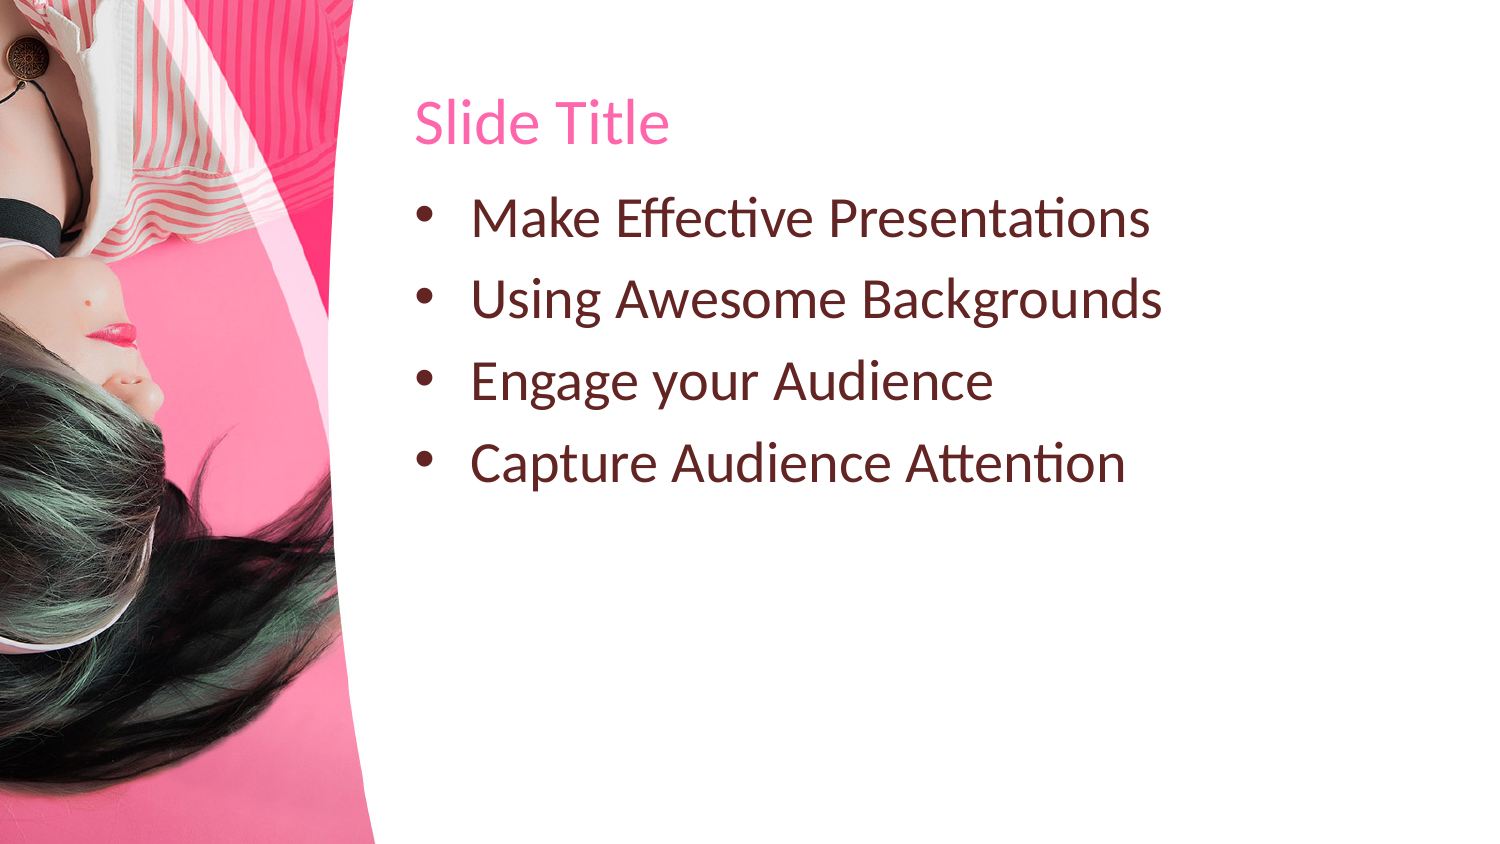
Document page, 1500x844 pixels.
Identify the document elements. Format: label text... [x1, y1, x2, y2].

title Slide Title [399, 71, 1427, 166]
picture [0, 0, 1500, 844]
list Make Effective Presentations Using Awesome Backgrounds Engage your Audience Capture Audience Attention [399, 171, 1427, 748]
